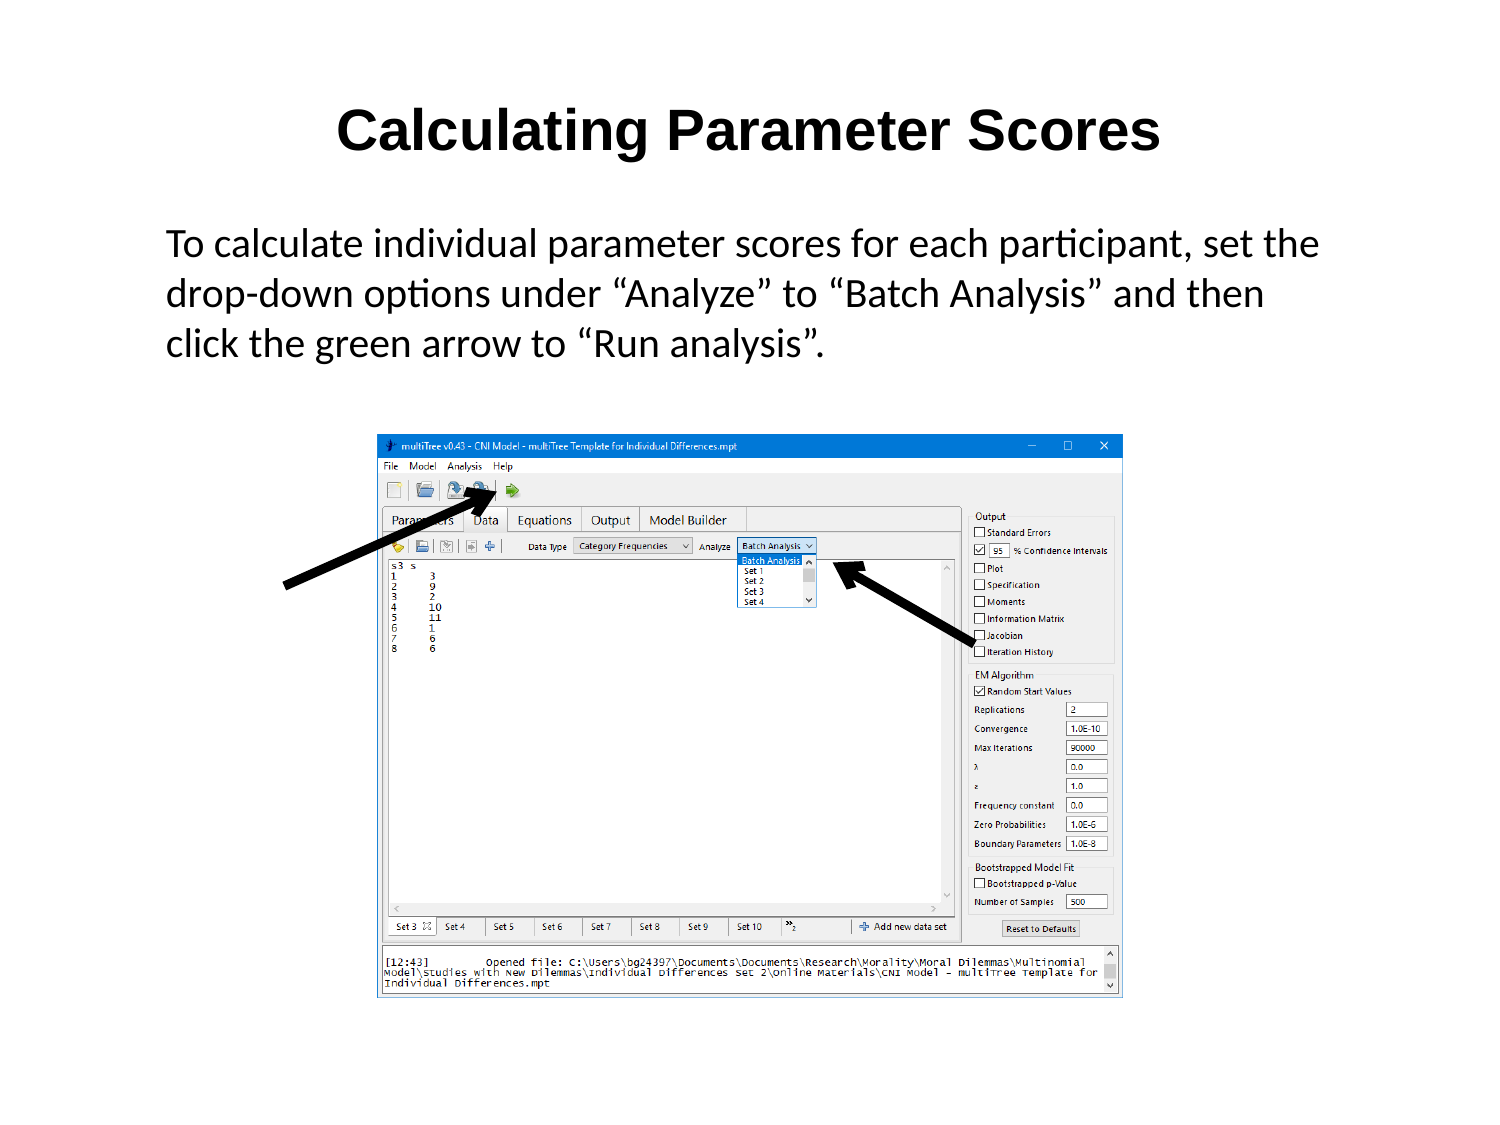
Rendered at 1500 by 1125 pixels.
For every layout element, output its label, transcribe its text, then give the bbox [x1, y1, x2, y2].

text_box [283, 491, 498, 587]
text_box To calculate individual parameter scores for each participant, set the drop-down options under “Analyze” to “Batch Analysis” and then click the green arrow to “Run analysis”. [151, 208, 1356, 373]
text_box Calculating Parameter Scores [0, 84, 1500, 185]
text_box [832, 562, 975, 645]
picture [377, 434, 1123, 998]
